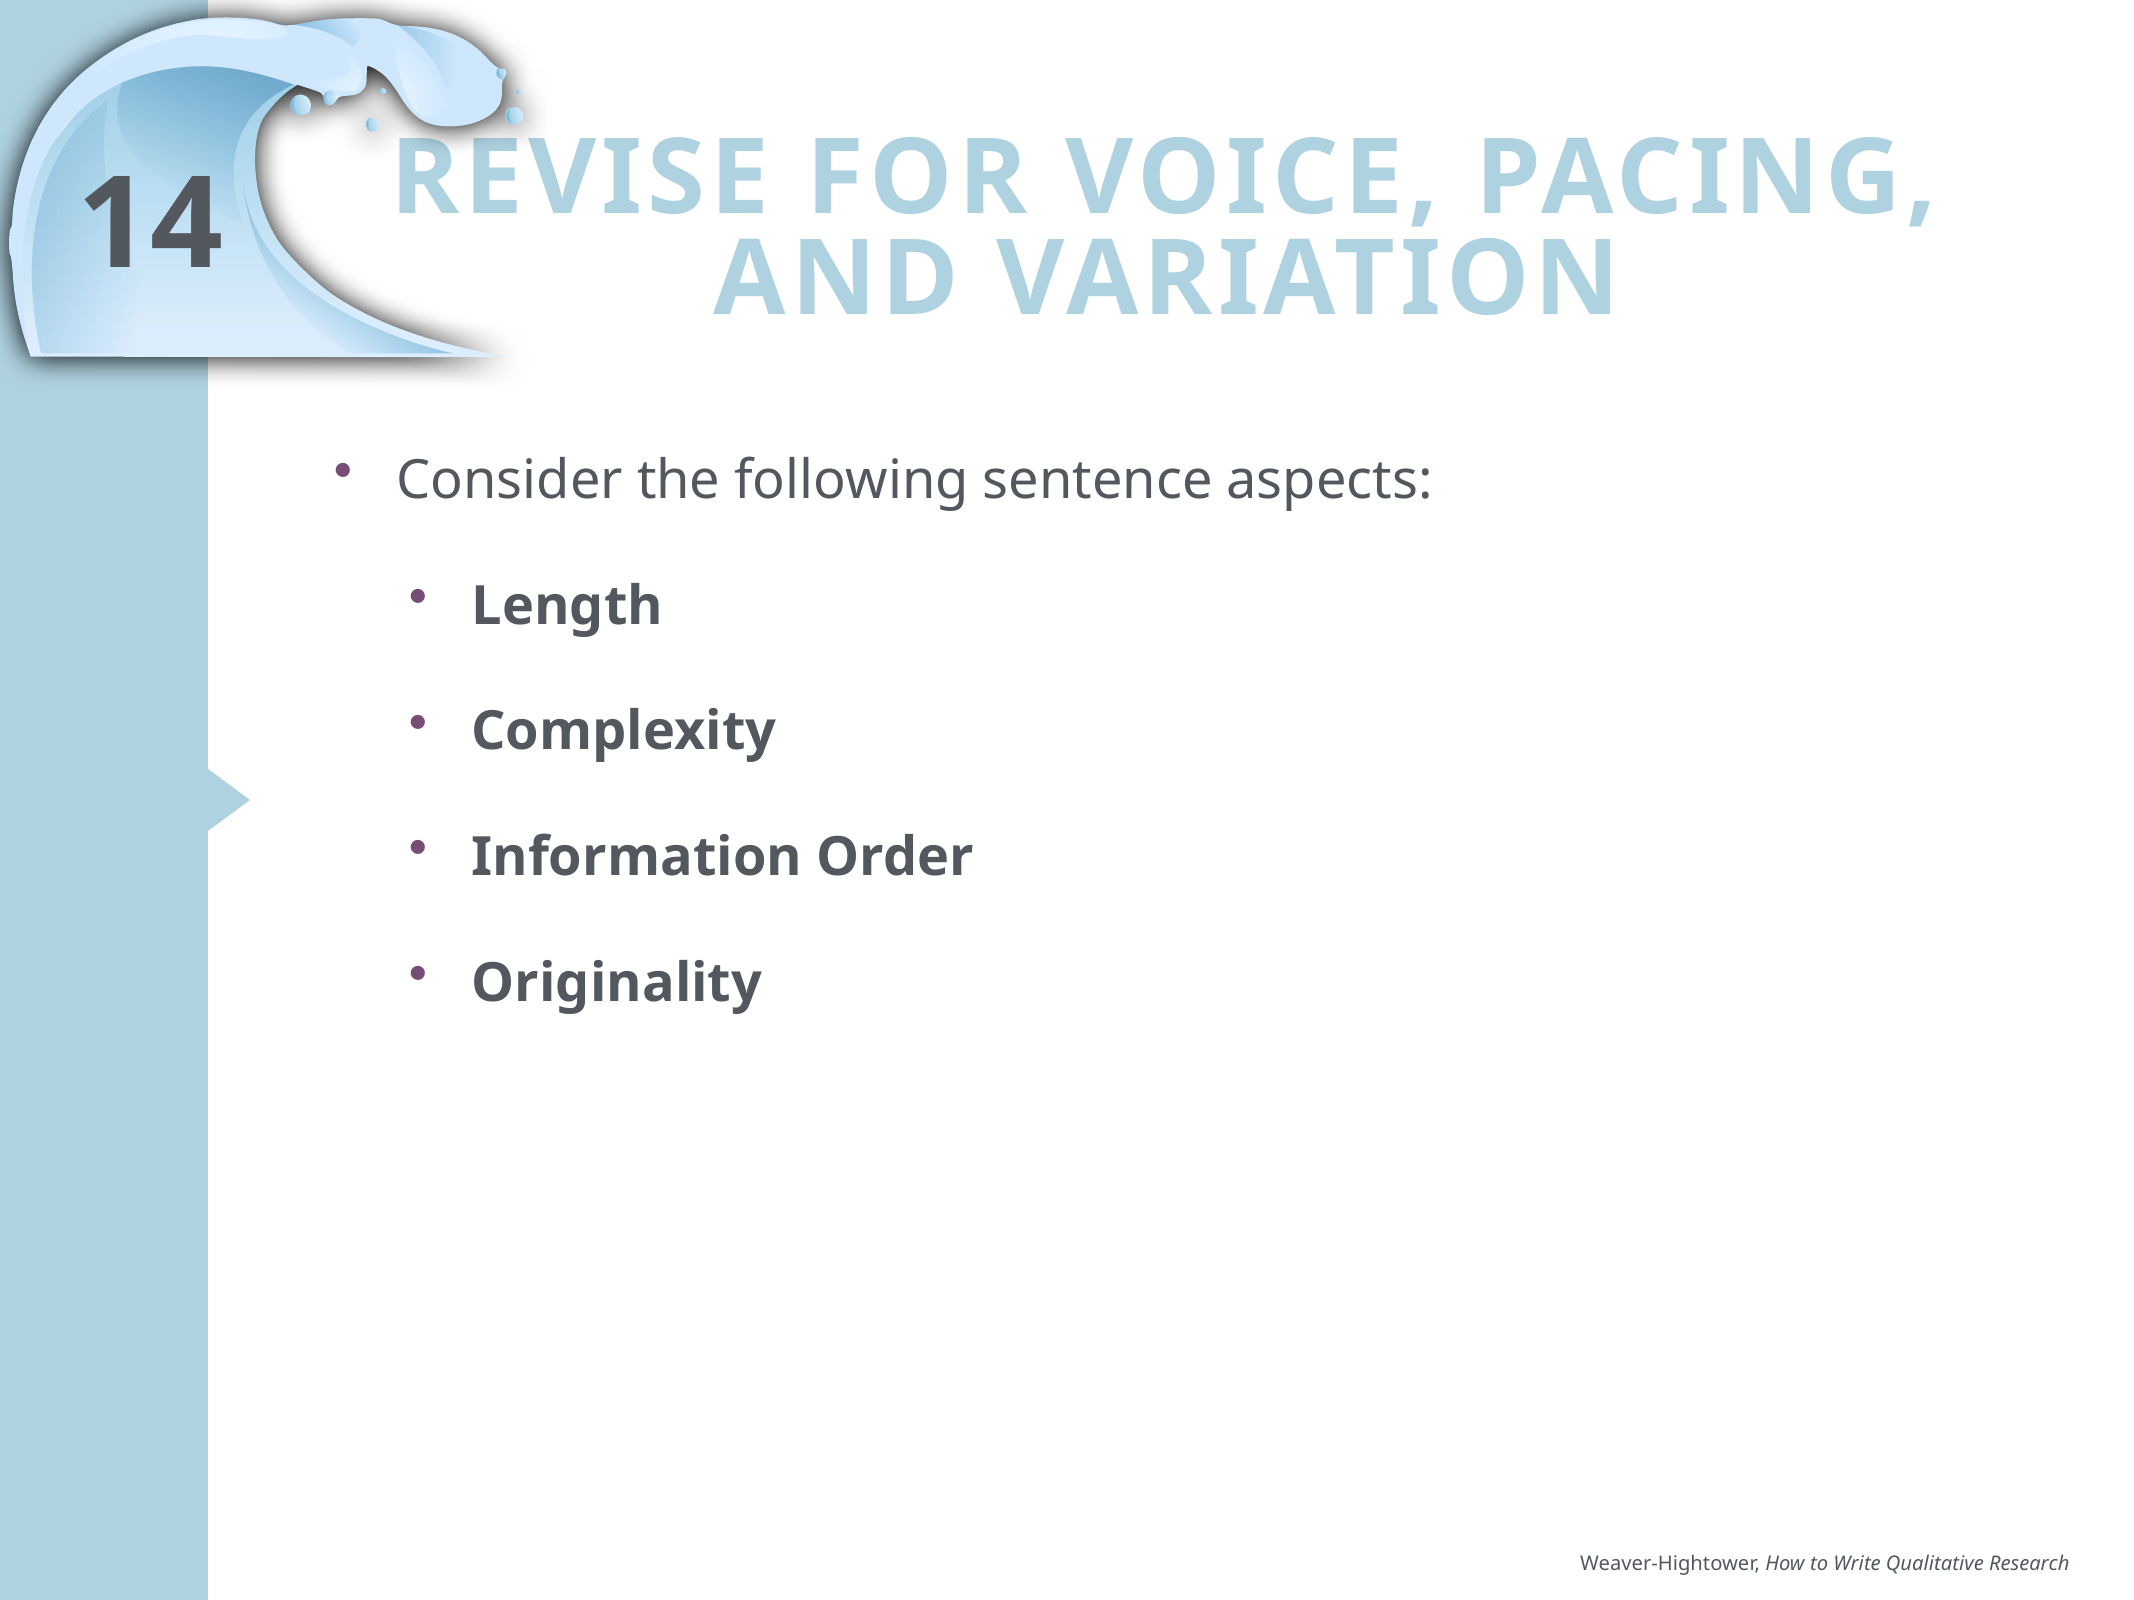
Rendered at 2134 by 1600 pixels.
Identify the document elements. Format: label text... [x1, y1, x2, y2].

picture [8, 17, 524, 358]
list Consider the following sentence aspects: Length Complexity Information Order Originality [333, 437, 2002, 1386]
title Revise for voice, pacing, and variation [509, 103, 2002, 364]
